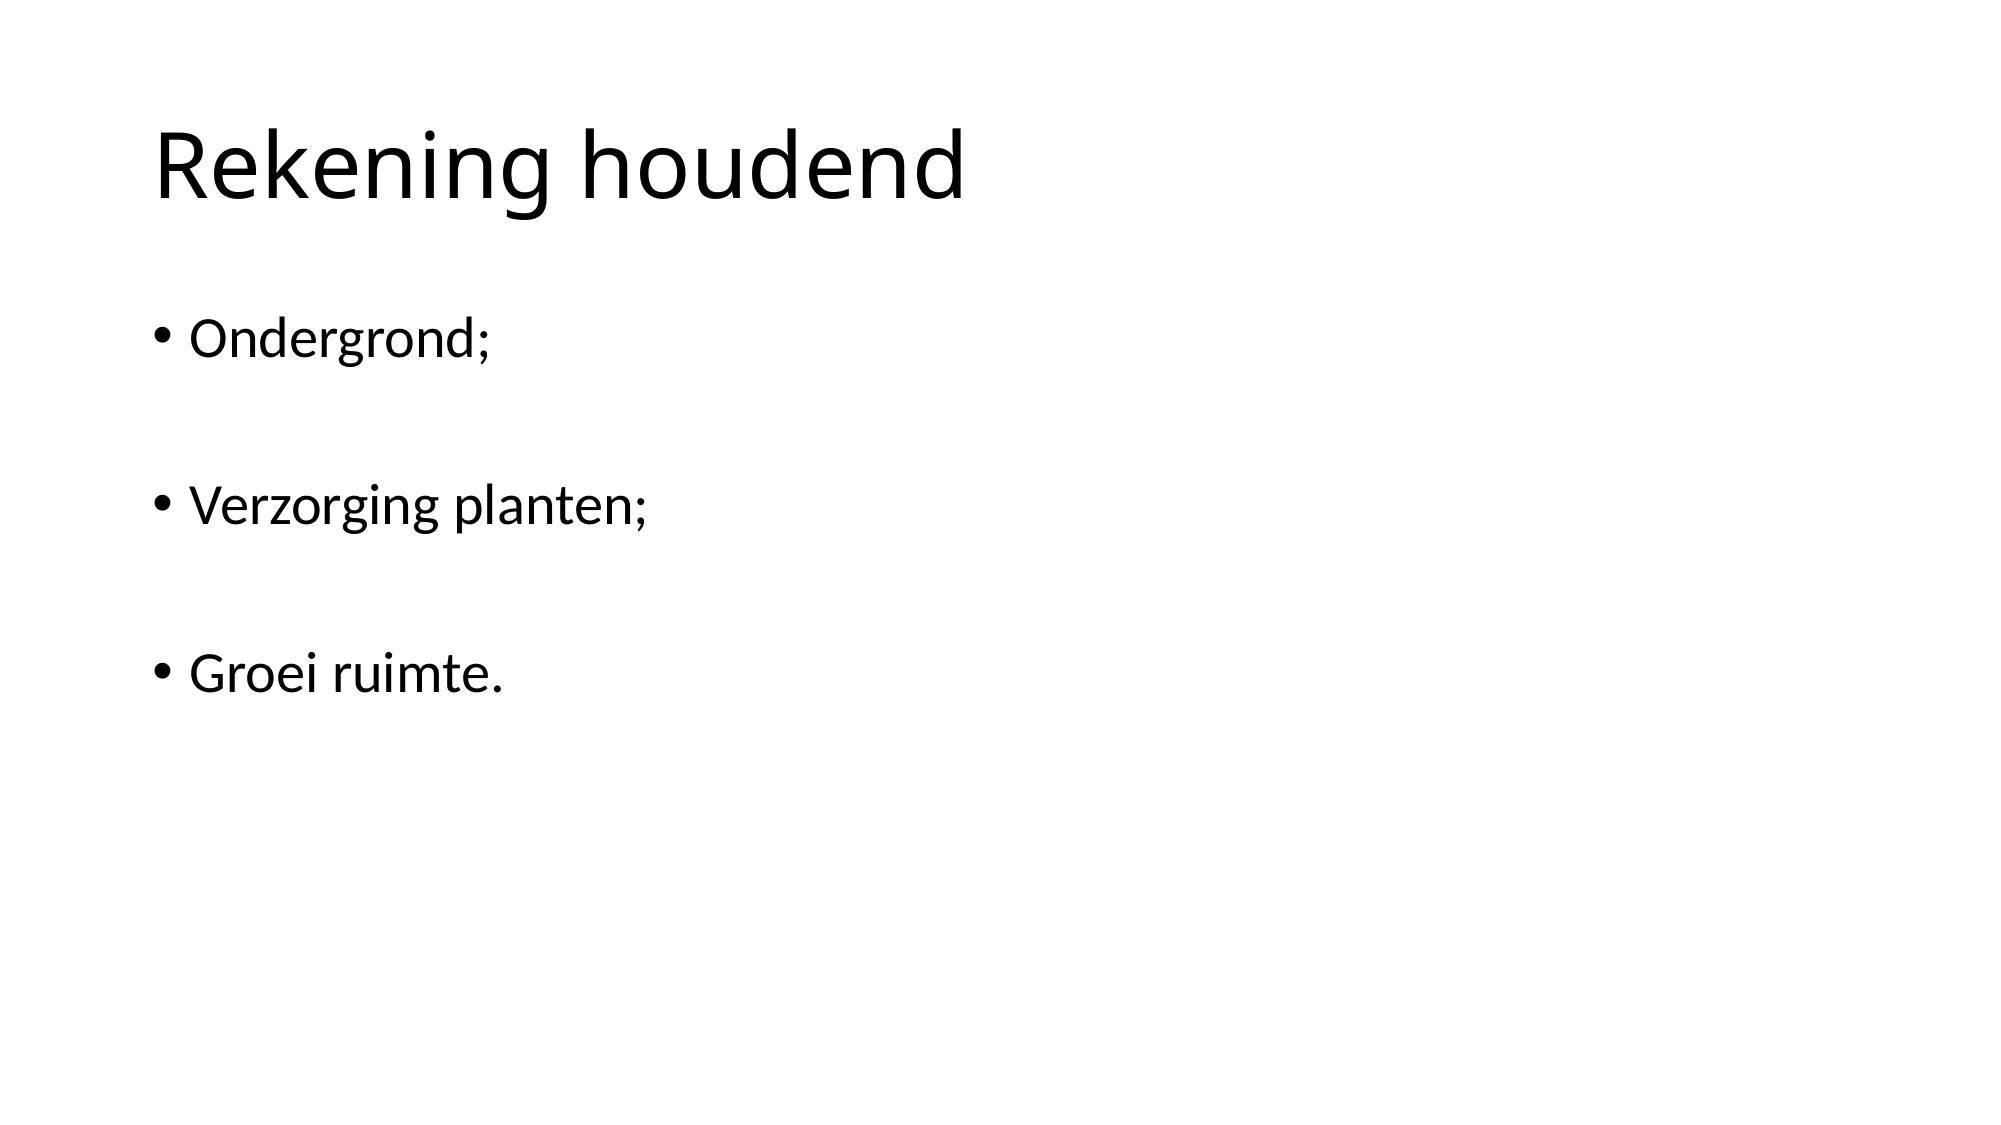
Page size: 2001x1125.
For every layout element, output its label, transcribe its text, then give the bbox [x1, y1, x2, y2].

title Rekening houdend [137, 59, 1863, 278]
list Ondergrond; Verzorging planten; Groei ruimte. [137, 299, 1863, 1014]
